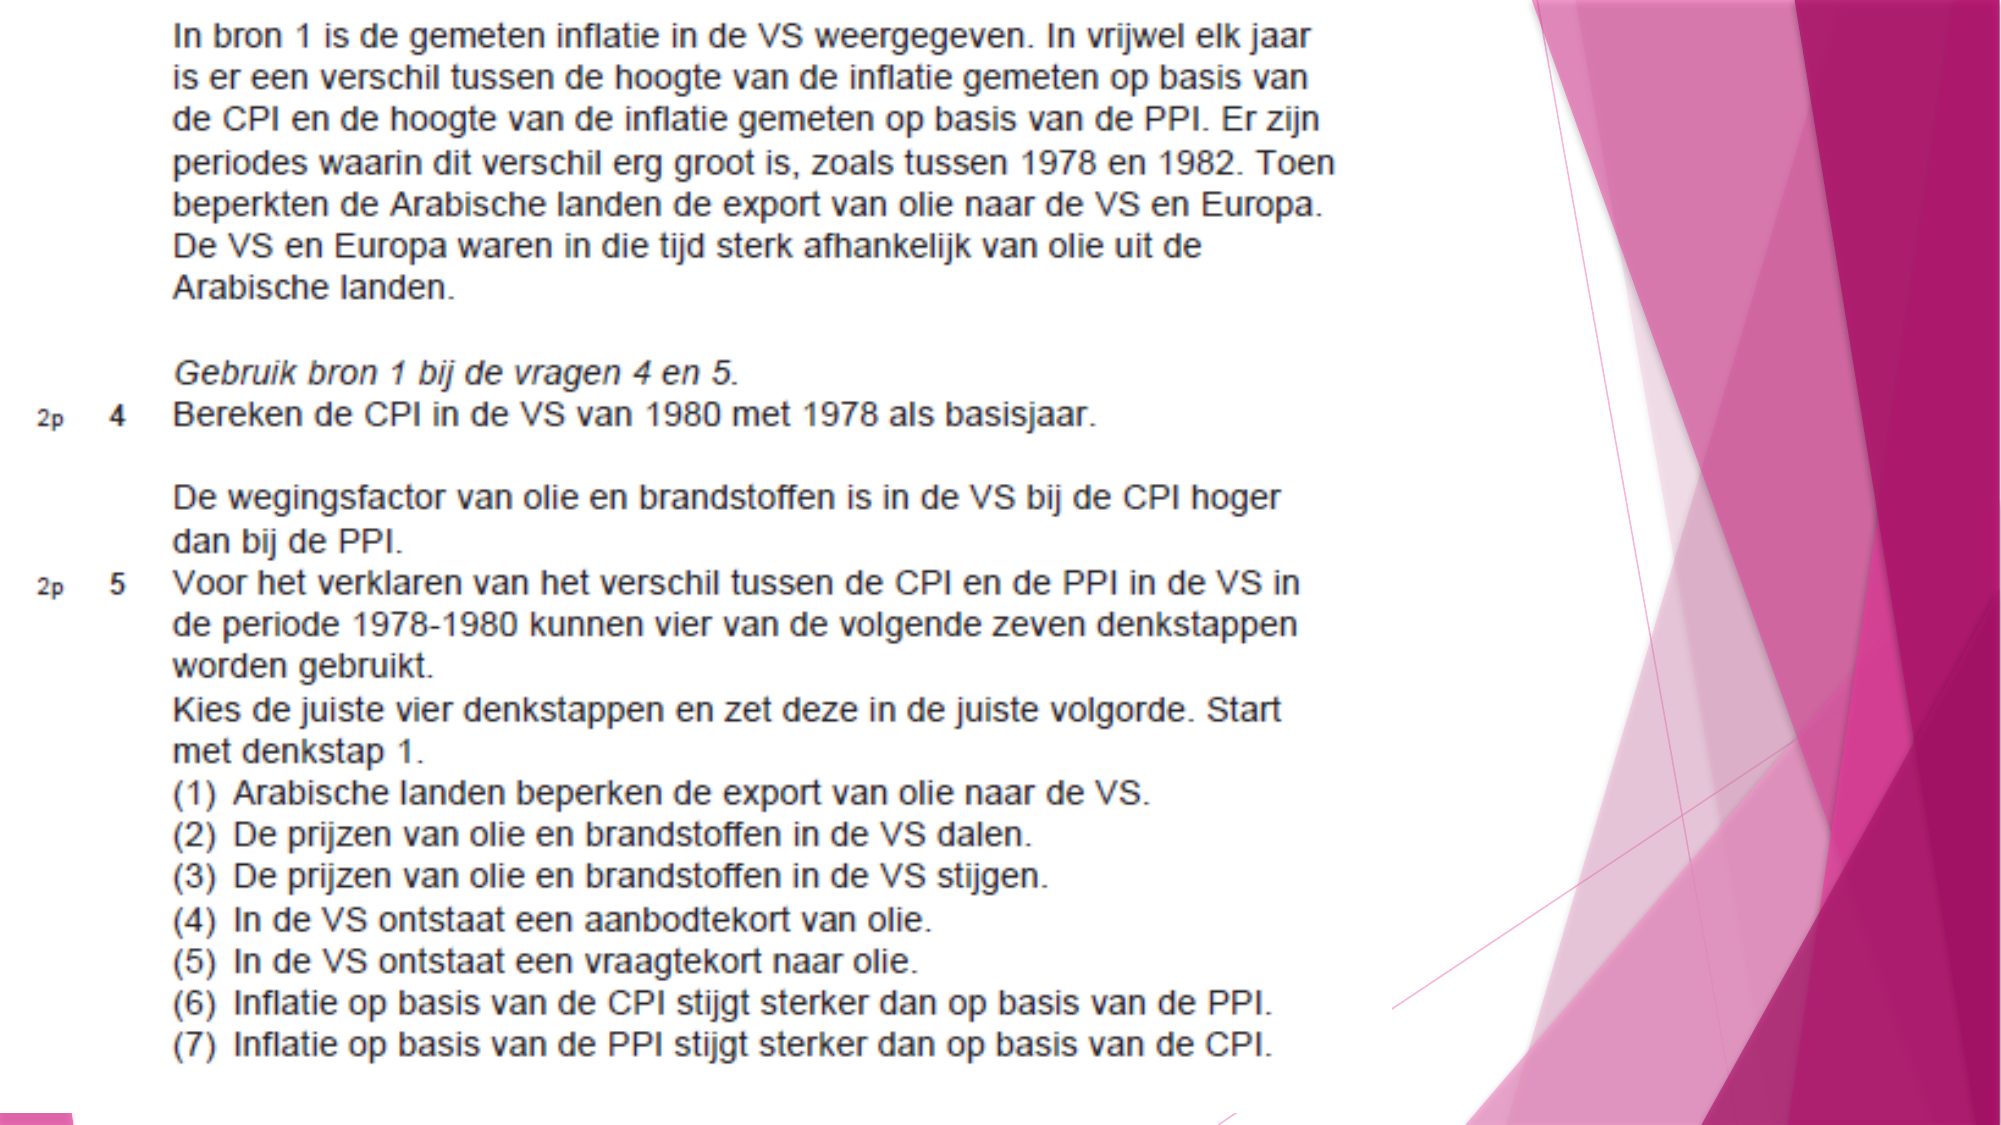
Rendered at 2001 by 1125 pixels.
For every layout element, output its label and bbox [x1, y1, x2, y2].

picture [0, 0, 1392, 1114]
